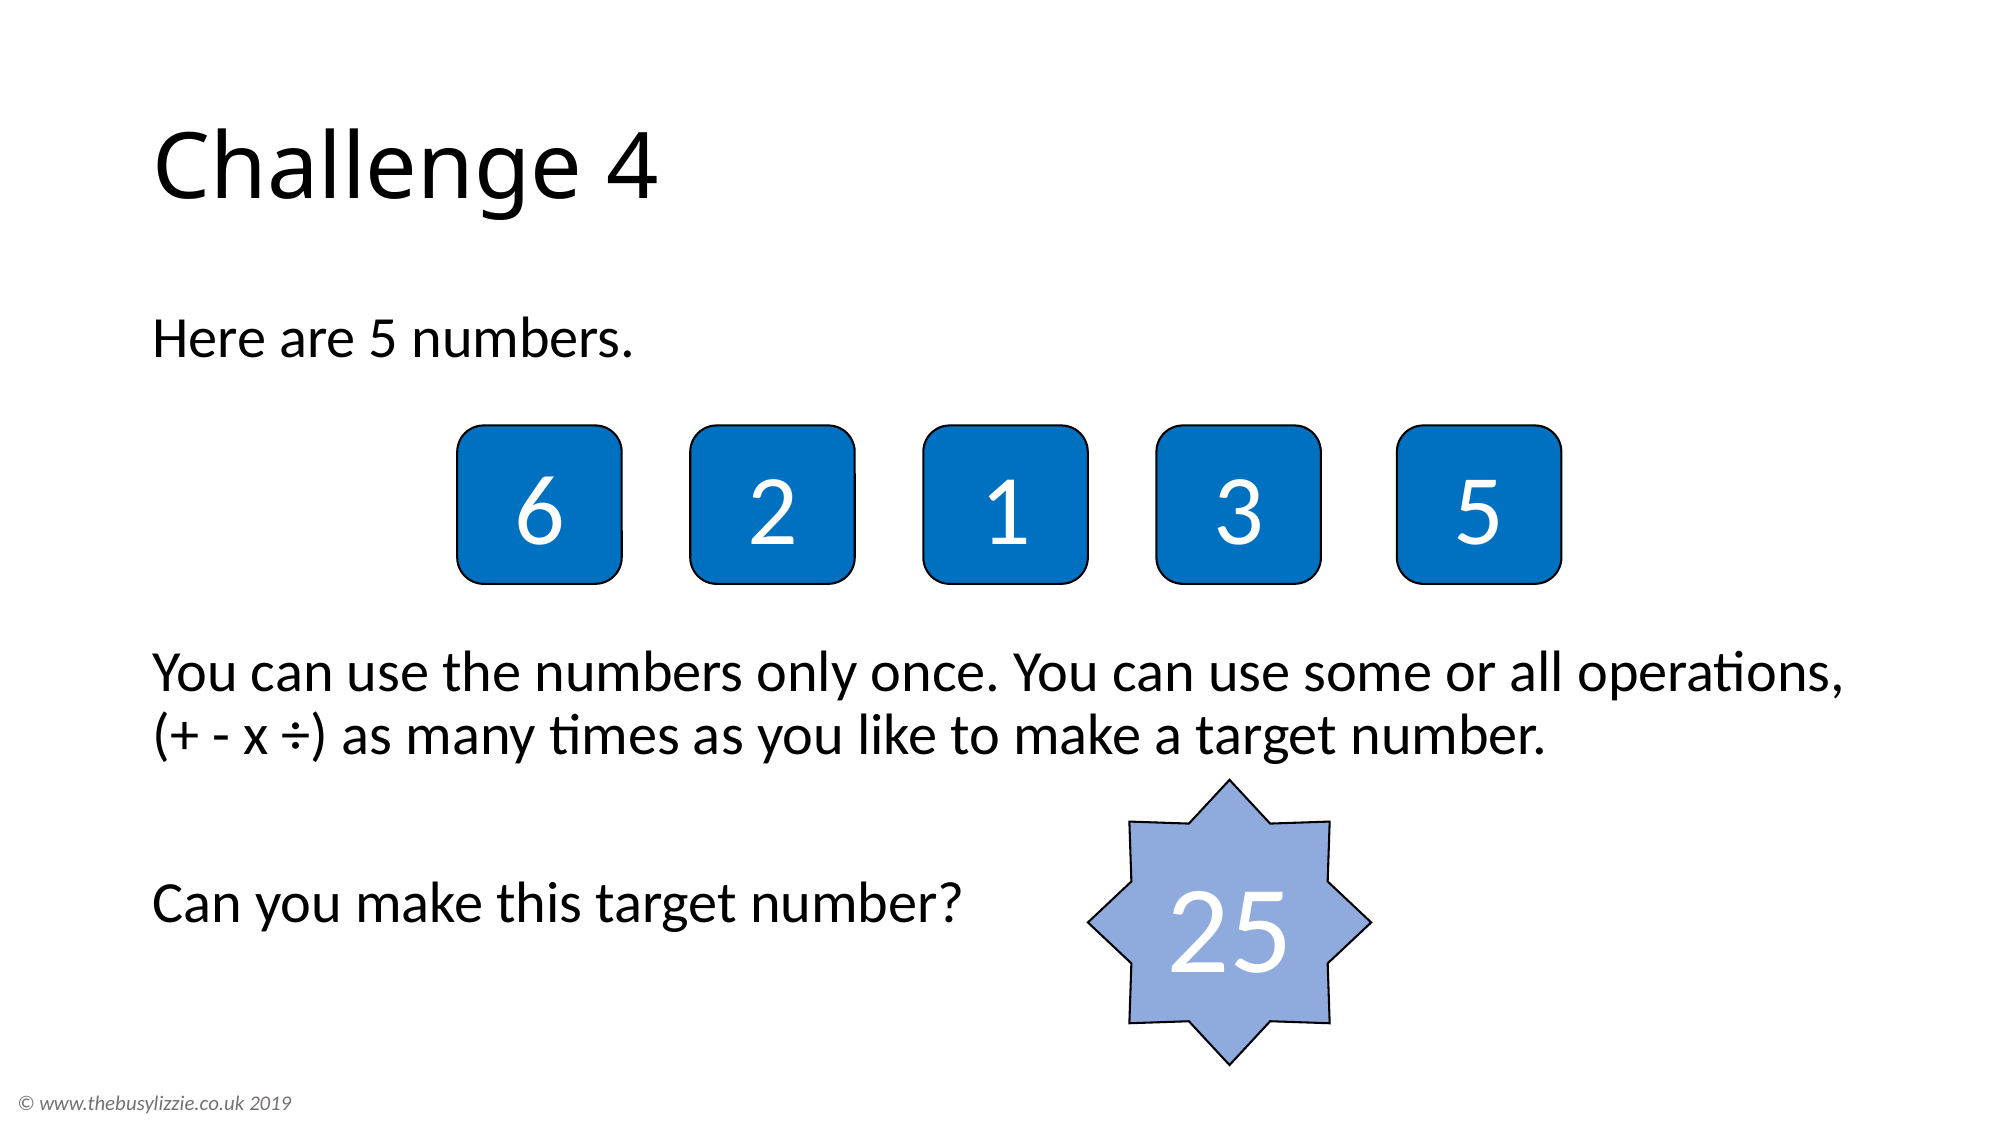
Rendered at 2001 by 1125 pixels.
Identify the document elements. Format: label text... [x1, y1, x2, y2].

text_box 25 [1128, 1014, 1331, 1067]
title Challenge 4 [137, 59, 1863, 278]
list Here are 5 numbers. You can use the numbers only once. You can use some or all operations, (+ - x ÷) as many times as you like to make a target number. Can you make this target number? [137, 299, 1900, 1014]
text_box © www.thebusylizzie.co.uk 2019 [2, 1082, 311, 1122]
